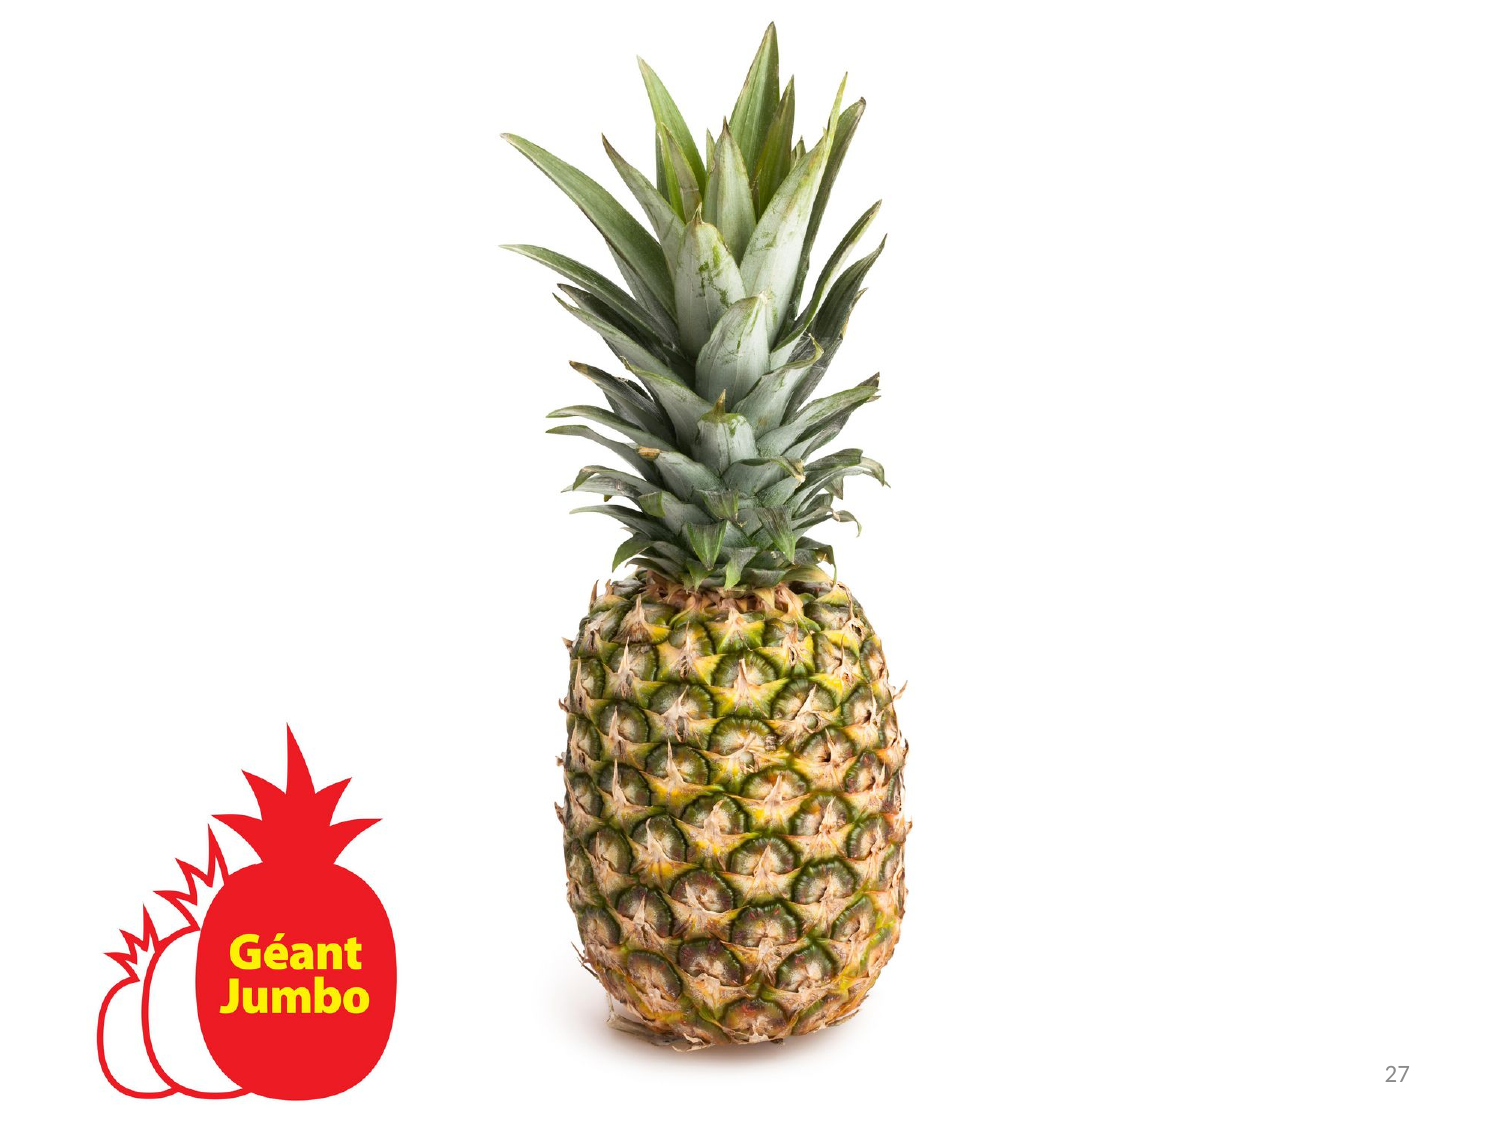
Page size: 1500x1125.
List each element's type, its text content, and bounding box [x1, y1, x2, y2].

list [74, 0, 1201, 1125]
slide_number 27 [1204, 1042, 1425, 1103]
